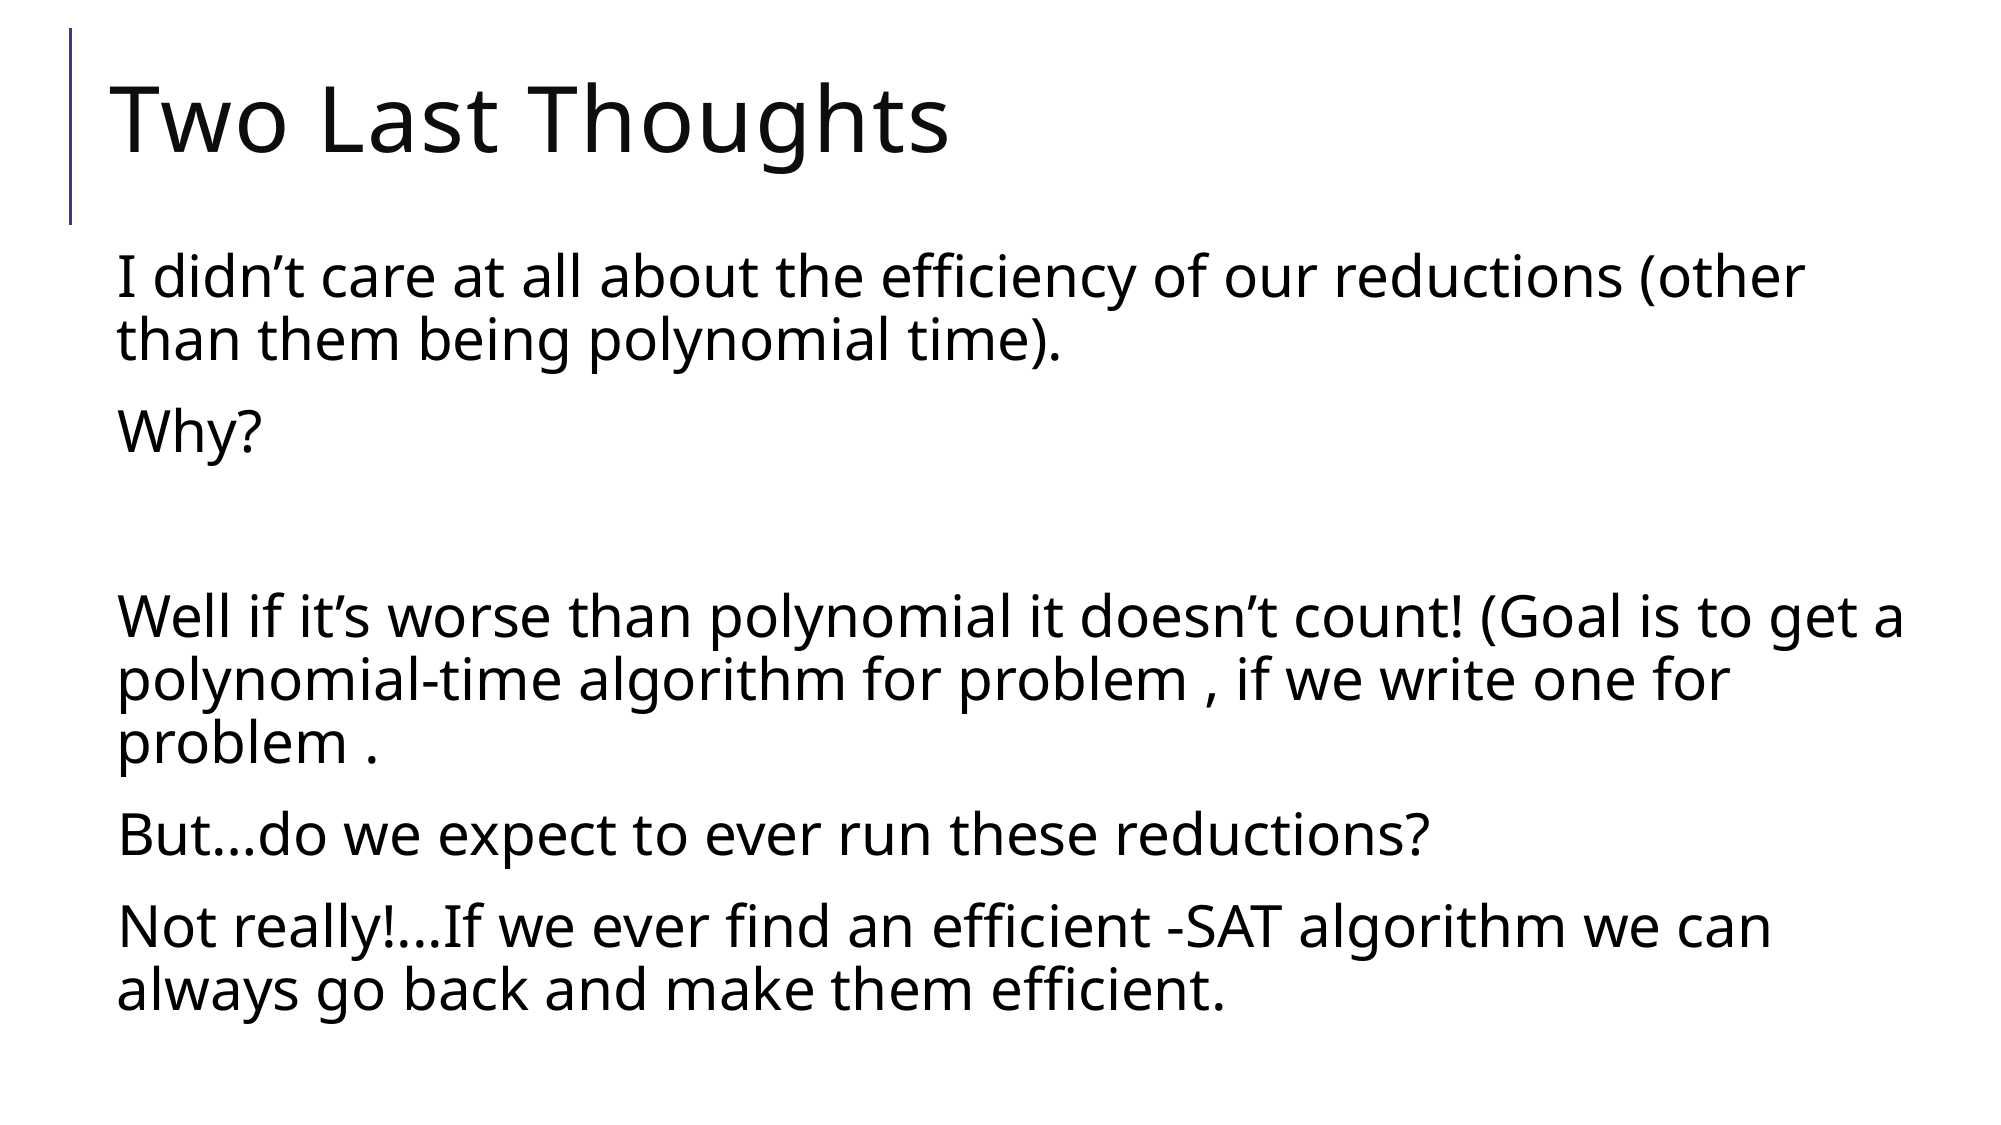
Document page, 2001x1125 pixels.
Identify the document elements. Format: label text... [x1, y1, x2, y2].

title Two Last Thoughts [94, 43, 1930, 210]
